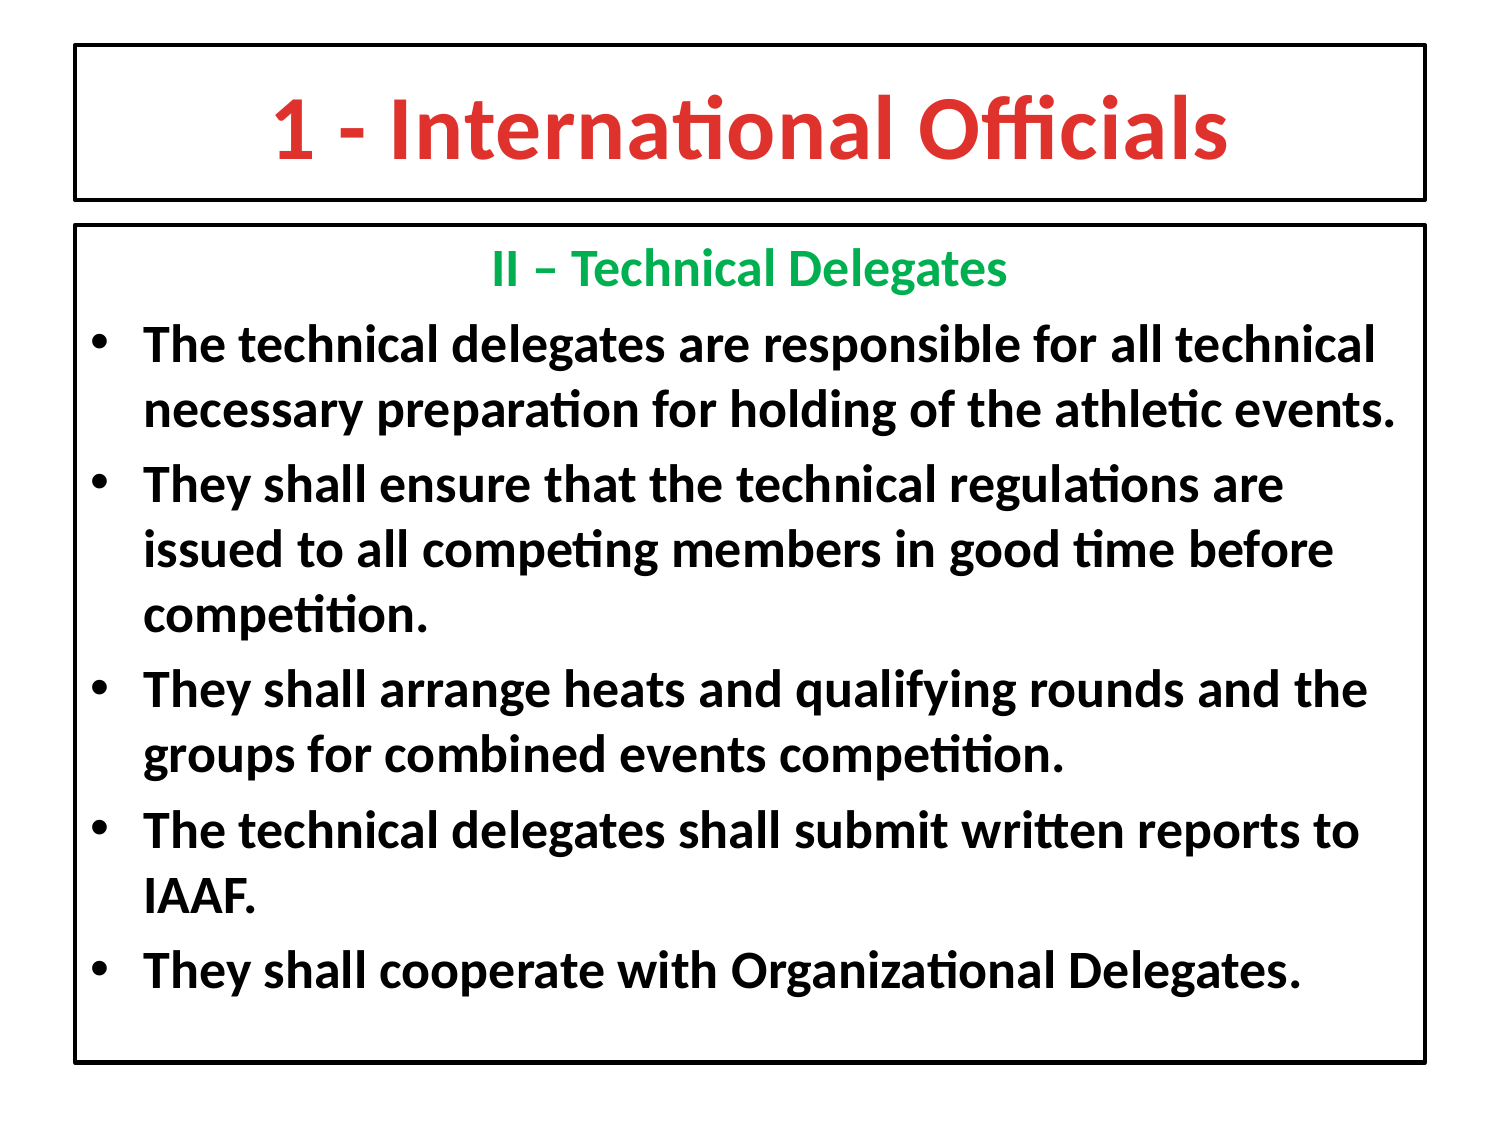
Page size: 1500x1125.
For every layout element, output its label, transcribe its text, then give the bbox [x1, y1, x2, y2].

title 1 - International Officials [73, 43, 1427, 202]
list II – Technical Delegates The technical delegates are responsible for all technical necessary preparation for holding of the athletic events. They shall ensure that the technical regulations are issued to all competing members in good time before competition. They shall arrange heats and qualifying rounds and the groups for combined events competition. The technical delegates shall submit written reports to IAAF. They shall cooperate with Organizational Delegates. [73, 223, 1427, 1065]
